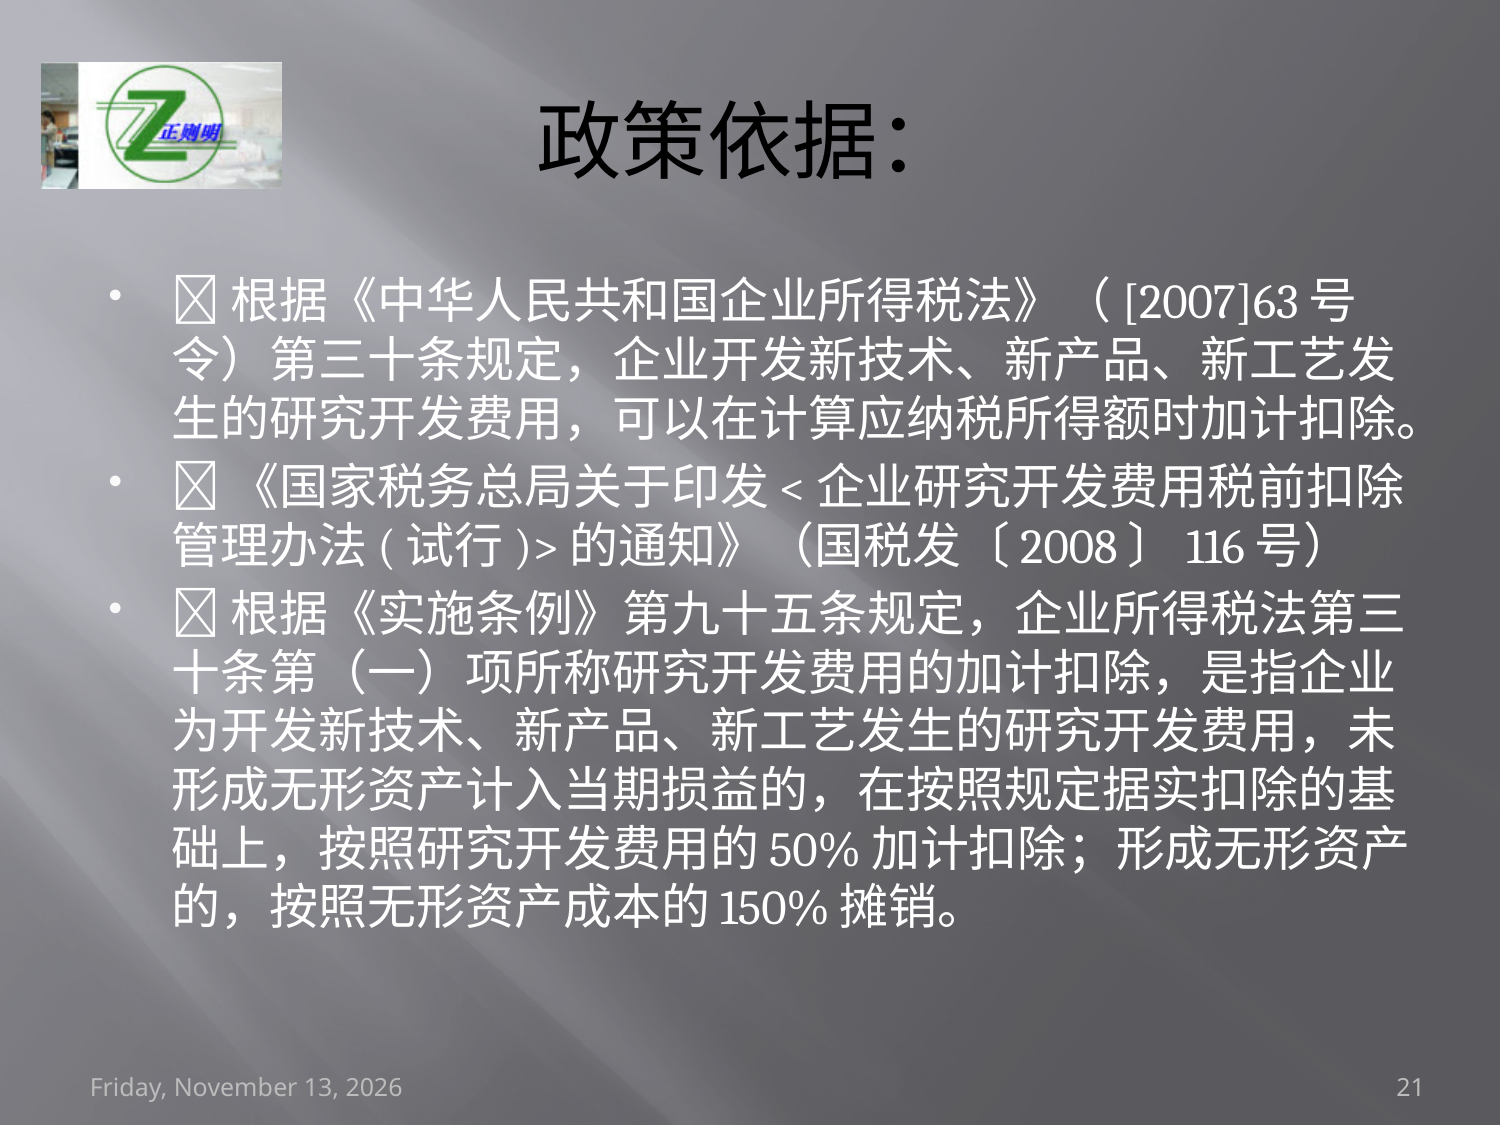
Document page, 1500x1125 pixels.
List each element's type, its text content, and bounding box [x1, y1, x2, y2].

title 政策依据： [75, 45, 1425, 233]
list 根据《中华人民共和国企业所得税法》（[2007]63号令）第三十条规定，企业开发新技术、新产品、新工艺发生的研究开发费用，可以在计算应纳税所得额时加计扣除。 《国家税务总局关于印发<企业研究开发费用税前扣除管理办法(试行)>的通知》（国税发〔2008〕116号） 根据《实施条例》第九十五条规定，企业所得税法第三十条第（一）项所称研究开发费用的加计扣除，是指企业为开发新技术、新产品、新工艺发生的研究开发费用，未形成无形资产计入当期损益的，在按照规定据实扣除的基础上，按照研究开发费用的50%加计扣除；形成无形资产的，按照无形资产成本的150%摊销。 [75, 262, 1425, 1035]
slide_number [75, 1052, 425, 1113]
picture [41, 62, 75, 189]
slide_number 21 [1299, 1052, 1425, 1113]
